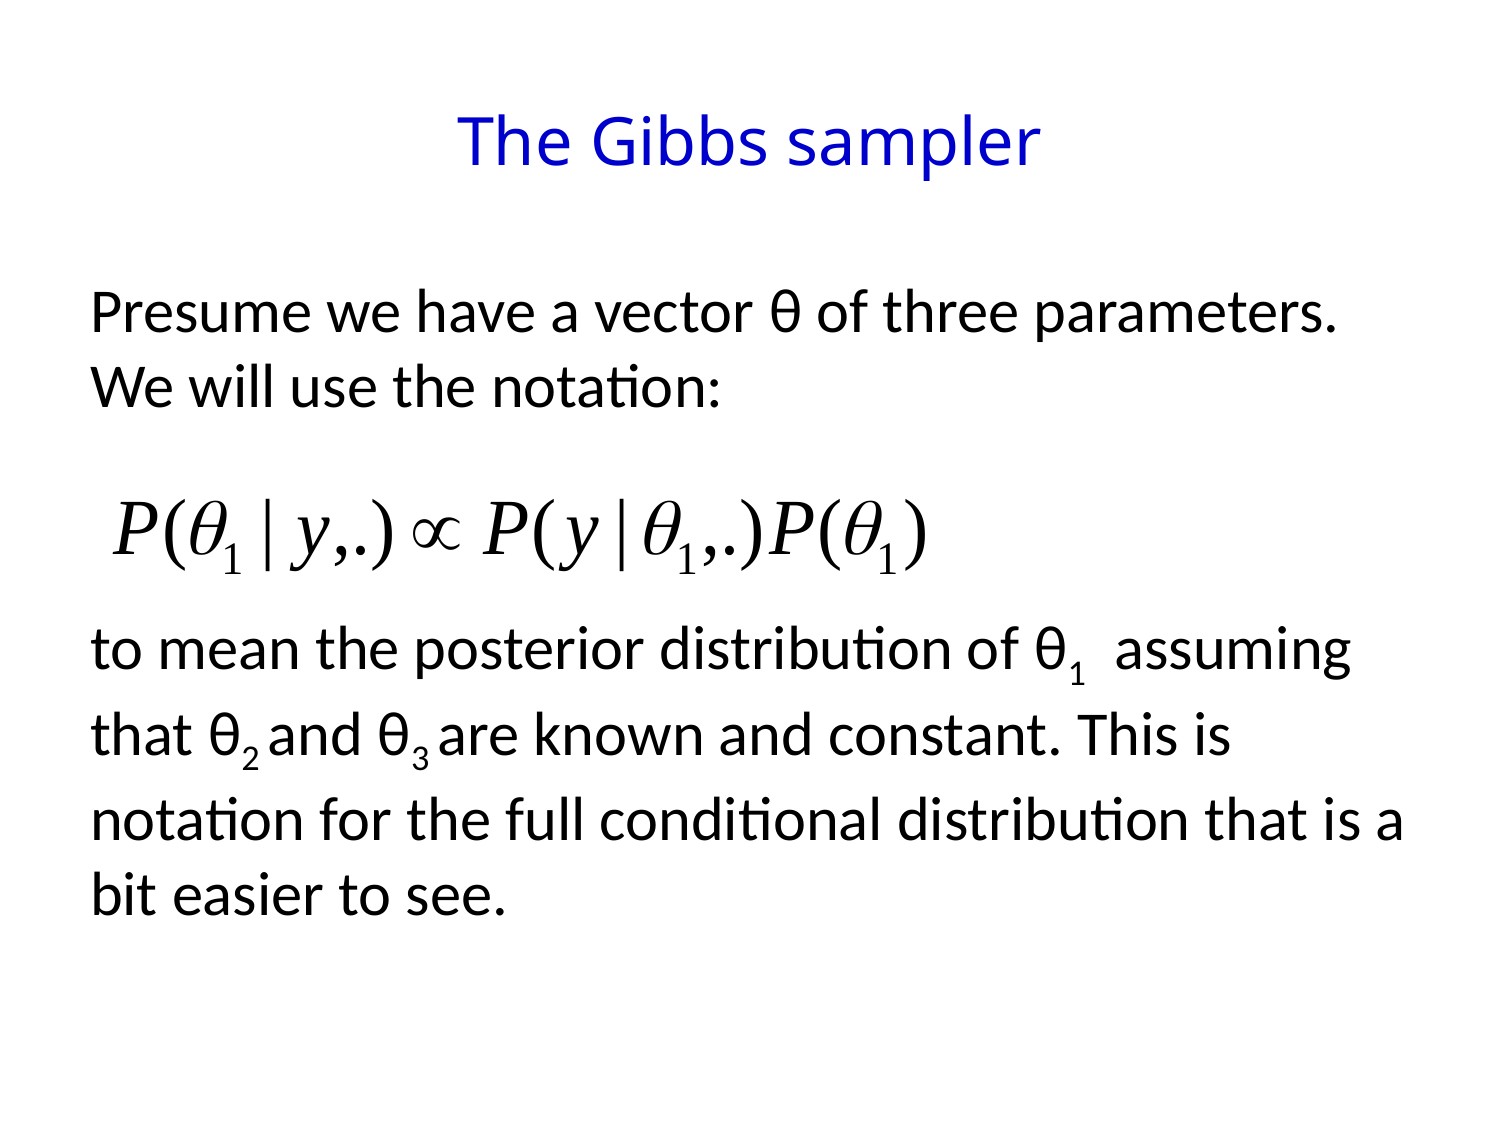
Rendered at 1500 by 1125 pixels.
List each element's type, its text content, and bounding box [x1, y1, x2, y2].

title The Gibbs sampler [75, 45, 1425, 233]
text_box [99, 474, 944, 588]
list Presume we have a vector θ of three parameters. We will use the notation: to mean the posterior distribution of θ1 assuming that θ2 and θ3 are known and constant. This is notation for the full conditional distribution that is a bit easier to see. [75, 262, 1425, 1005]
